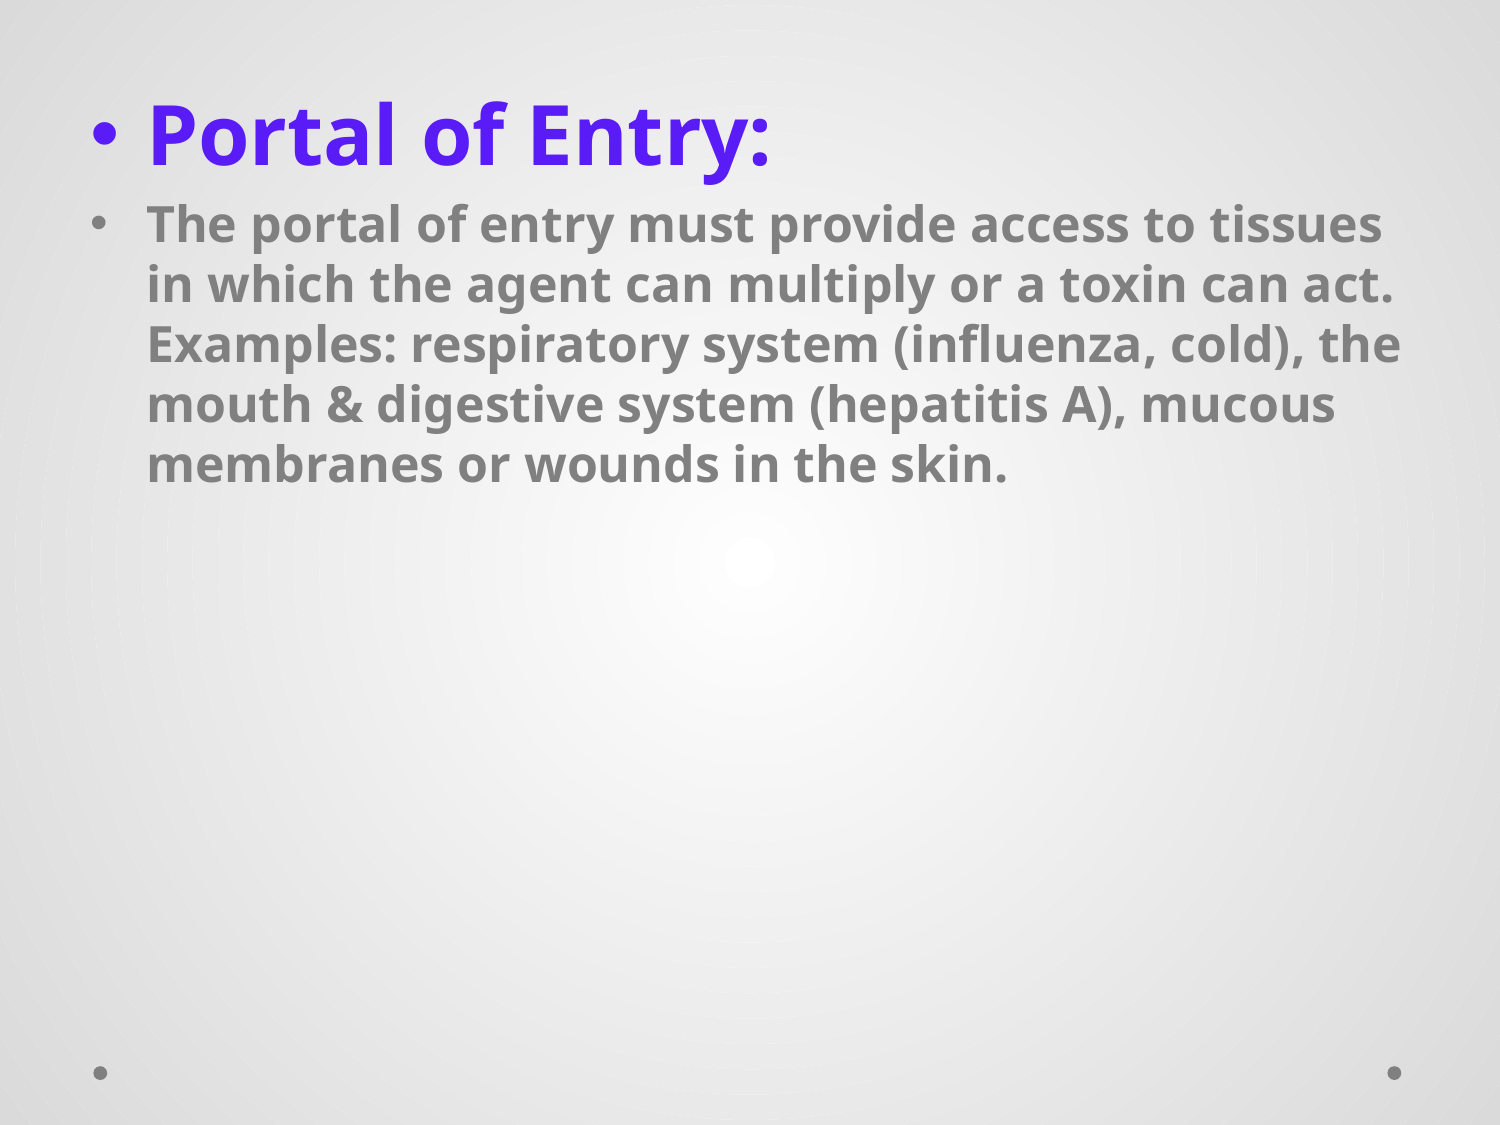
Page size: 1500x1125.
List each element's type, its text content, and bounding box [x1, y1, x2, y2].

list Portal of Entry: The portal of entry must provide access to tissues in which the agent can multiply or a toxin can act. Examples: respiratory system (influenza, cold), the mouth & digestive system (hepatitis A), mucous membranes or wounds in the skin. [75, 75, 1425, 1005]
